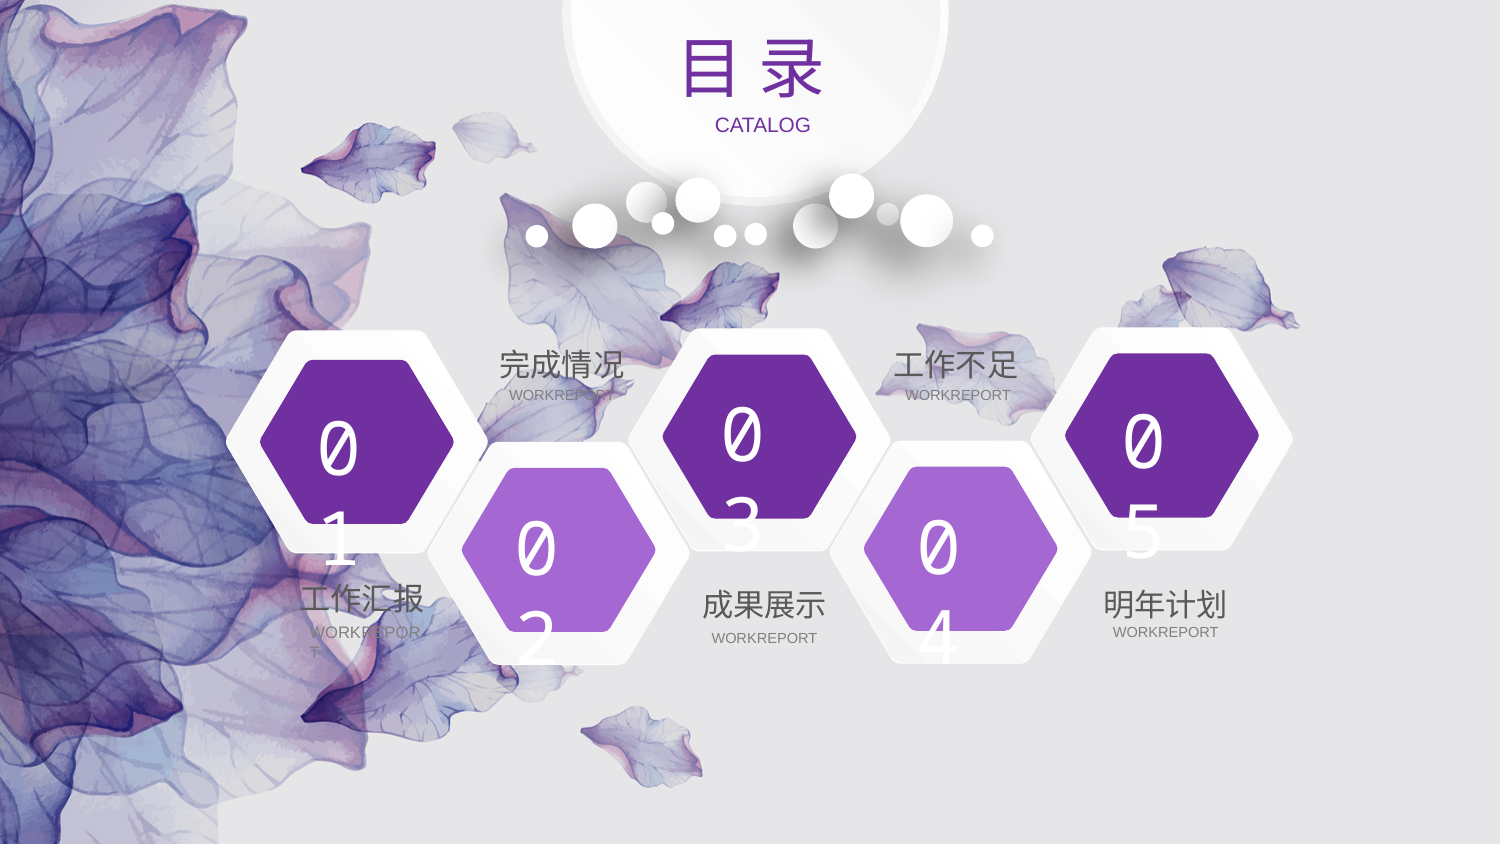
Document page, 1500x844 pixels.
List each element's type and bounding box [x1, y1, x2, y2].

text_box [878, 338, 1048, 412]
text_box [829, 440, 1093, 664]
text_box [225, 330, 489, 554]
text_box [562, 0, 949, 206]
text_box [484, 338, 654, 412]
text_box [1030, 327, 1294, 551]
text_box [627, 328, 891, 552]
text_box [427, 441, 691, 665]
text_box [284, 572, 454, 670]
picture [0, 0, 1500, 844]
text_box [687, 577, 856, 655]
text_box [1088, 577, 1258, 649]
